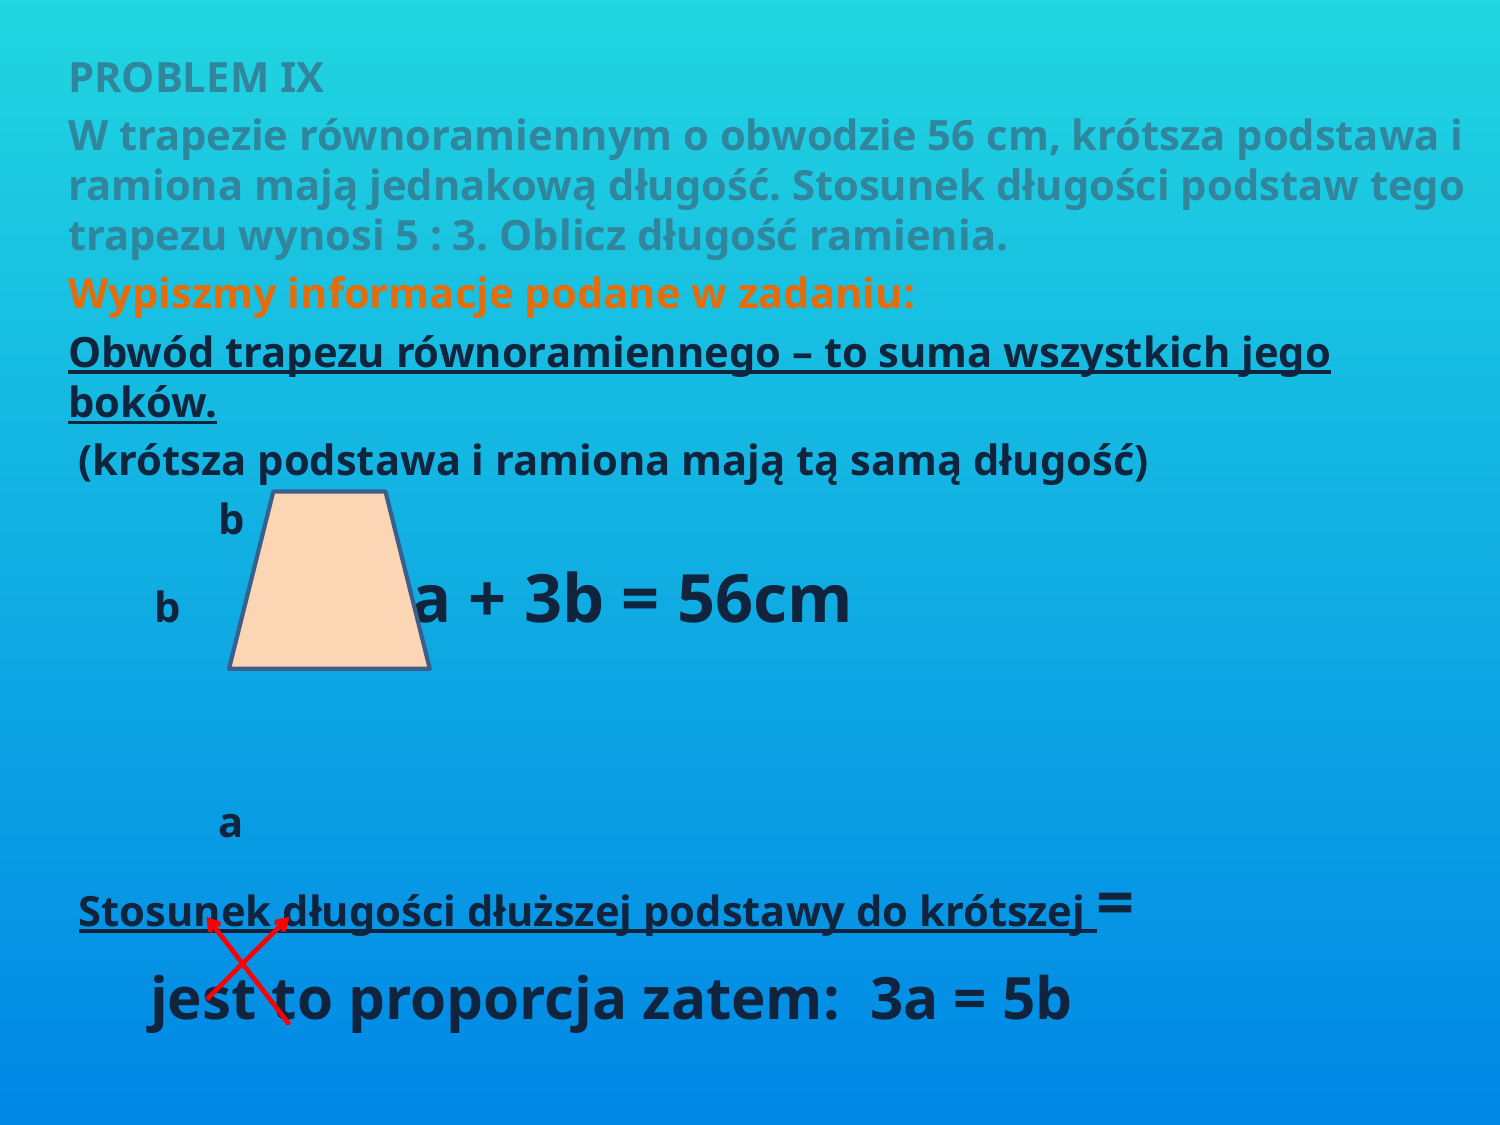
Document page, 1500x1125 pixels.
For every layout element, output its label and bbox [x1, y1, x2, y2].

text_box [226, 489, 432, 671]
text_box [206, 916, 290, 1025]
